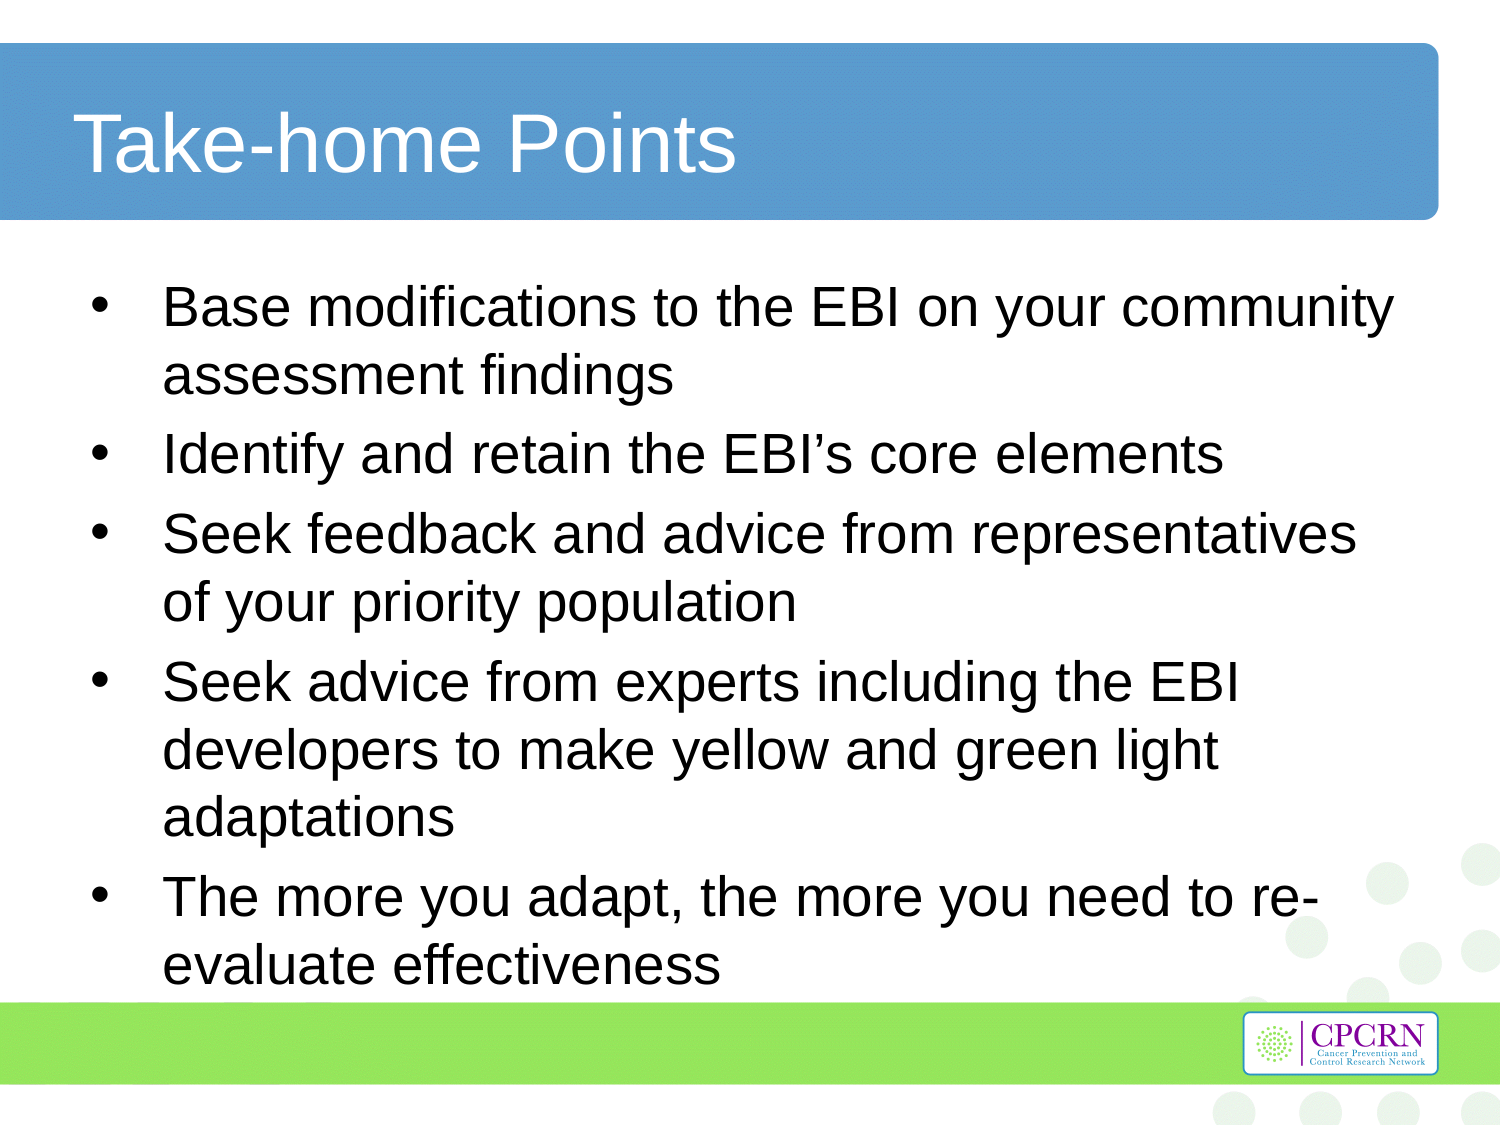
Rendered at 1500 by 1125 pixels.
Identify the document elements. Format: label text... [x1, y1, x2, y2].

picture [0, 0, 1500, 1125]
title Take-home Points [56, 45, 1495, 233]
list Base modifications to the EBI on your community assessment findings Identify and retain the EBI’s core elements Seek feedback and advice from representatives of your priority population Seek advice from experts including the EBI developers to make yellow and green light adaptations The more you adapt, the more you need to re-evaluate effectiveness [75, 262, 1425, 1005]
